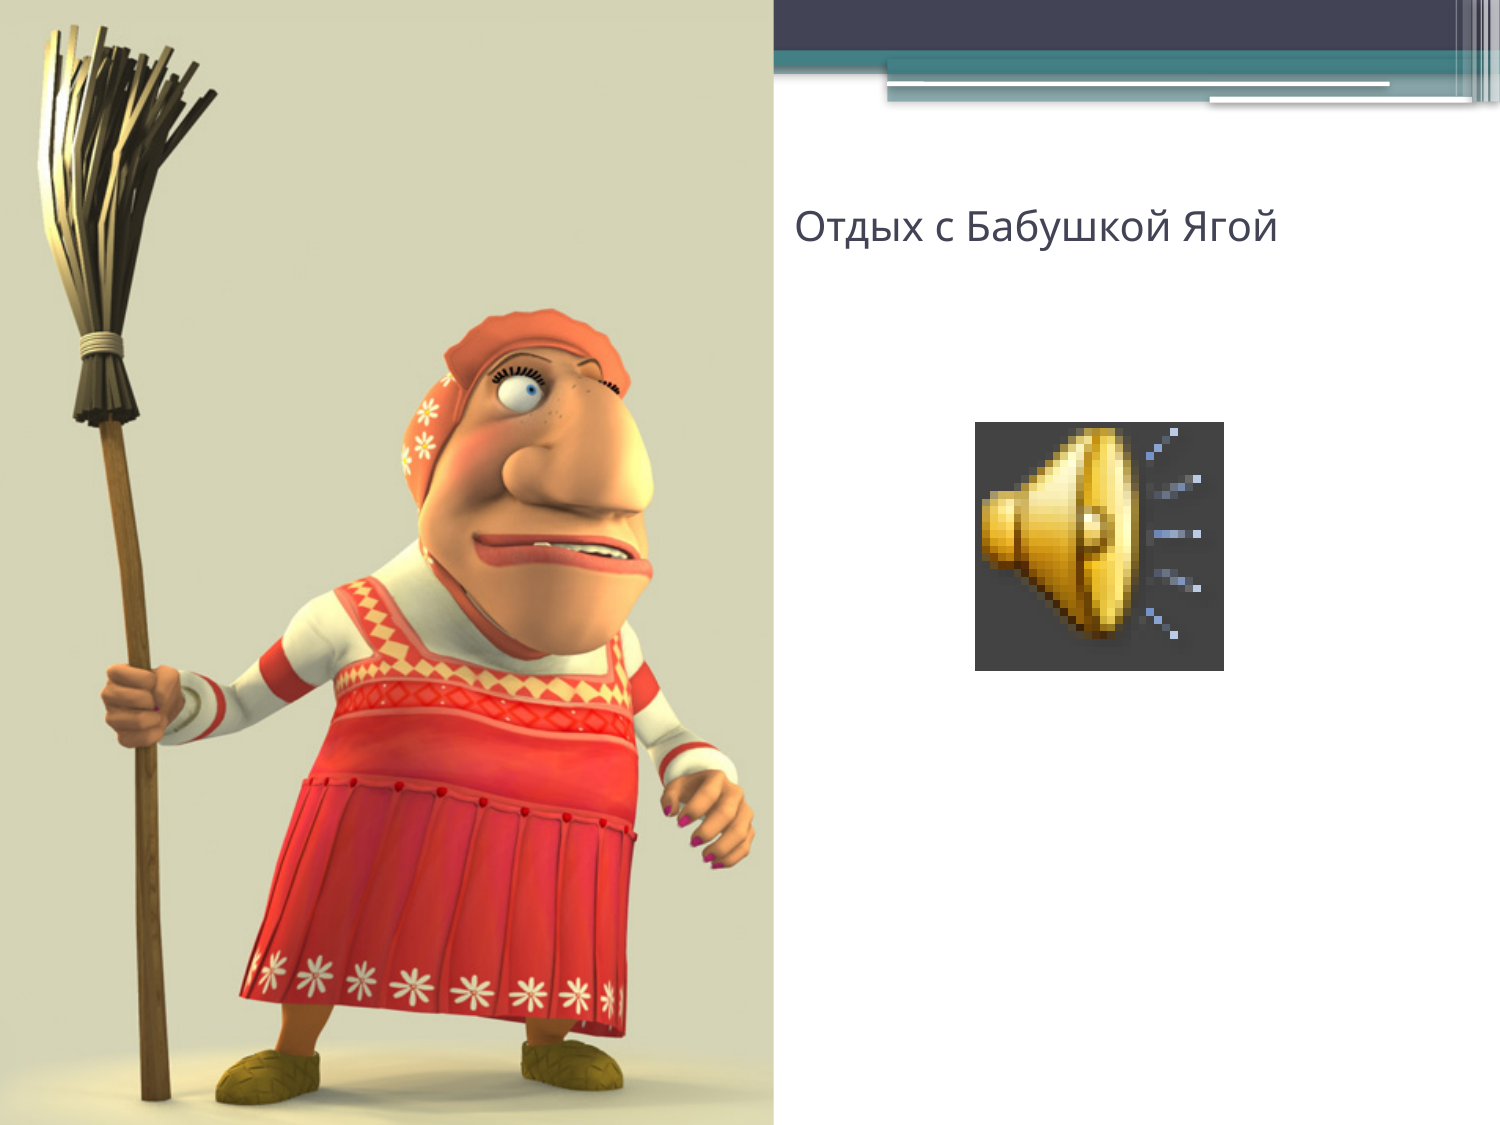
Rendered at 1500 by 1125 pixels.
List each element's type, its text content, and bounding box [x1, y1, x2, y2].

picture [0, 0, 774, 1125]
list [974, 420, 1226, 672]
title Отдых с Бабушкой Ягой [779, 137, 1500, 313]
